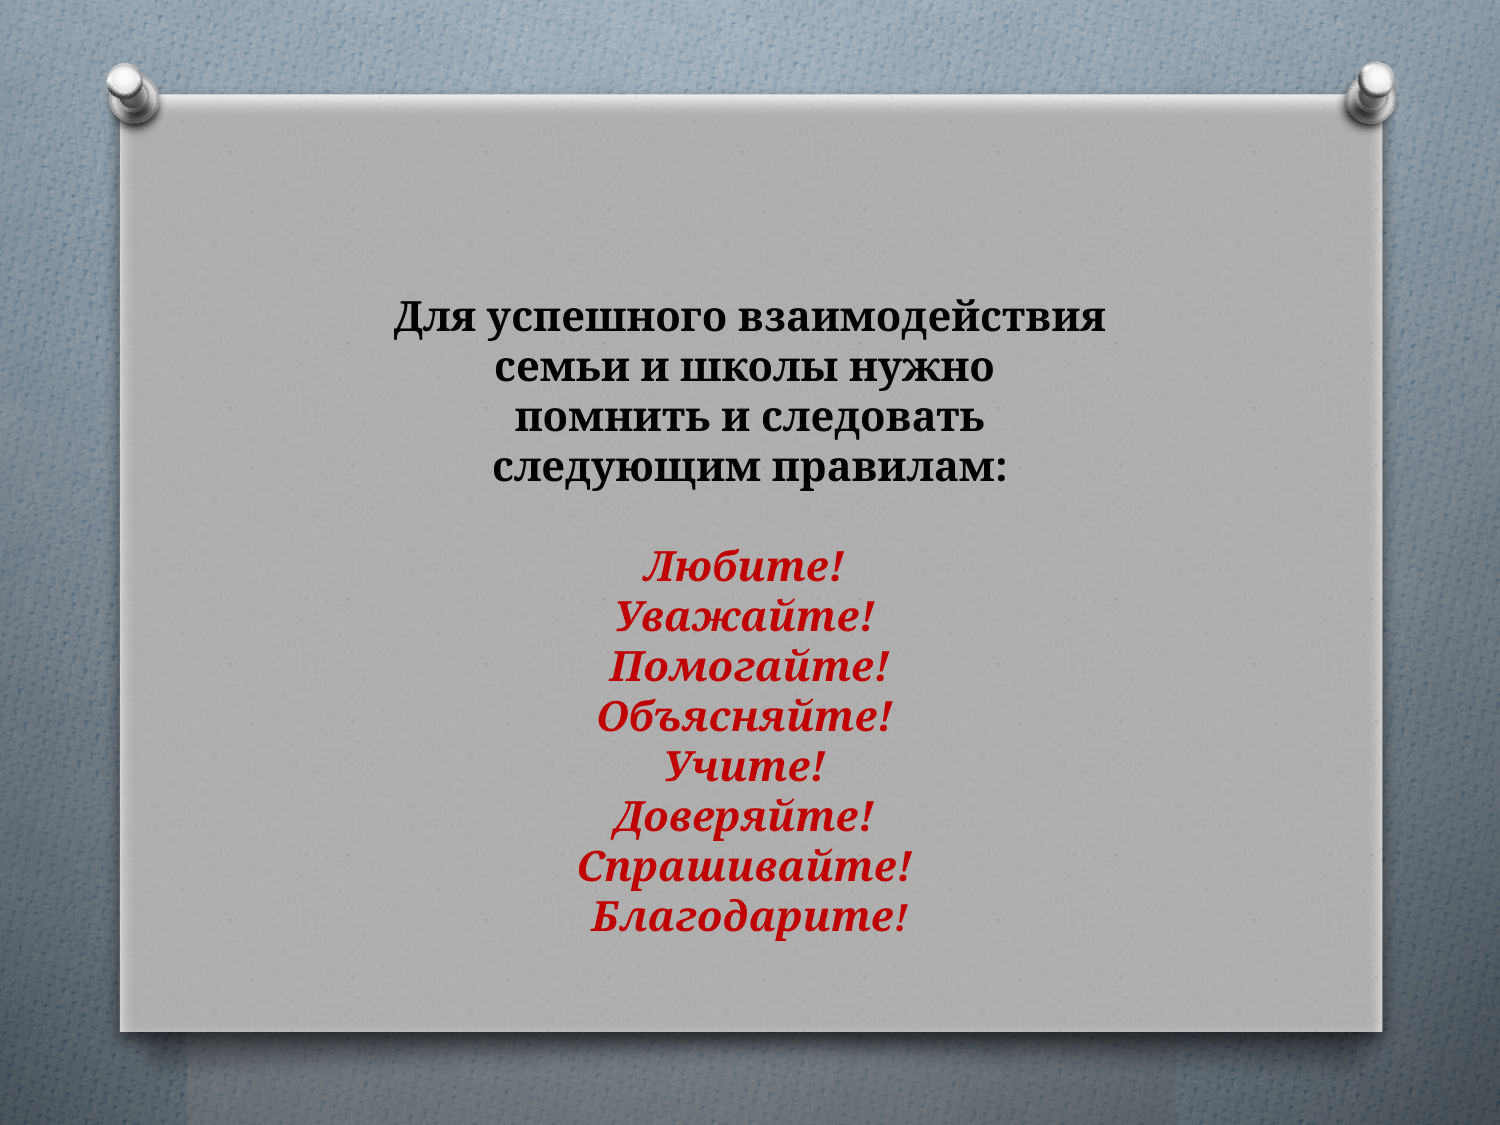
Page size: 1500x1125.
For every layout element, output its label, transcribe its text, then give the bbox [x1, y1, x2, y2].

picture [1317, 35, 1439, 156]
picture [75, 29, 198, 153]
text_box Для успешного взаимодействия семьи и школы нужно помнить и следовать следующим правилам: Любите! Уважайте! Помогайте! Объясняйте! Учите! Доверяйте! Спрашивайте! Благодарите! [374, 282, 1125, 948]
